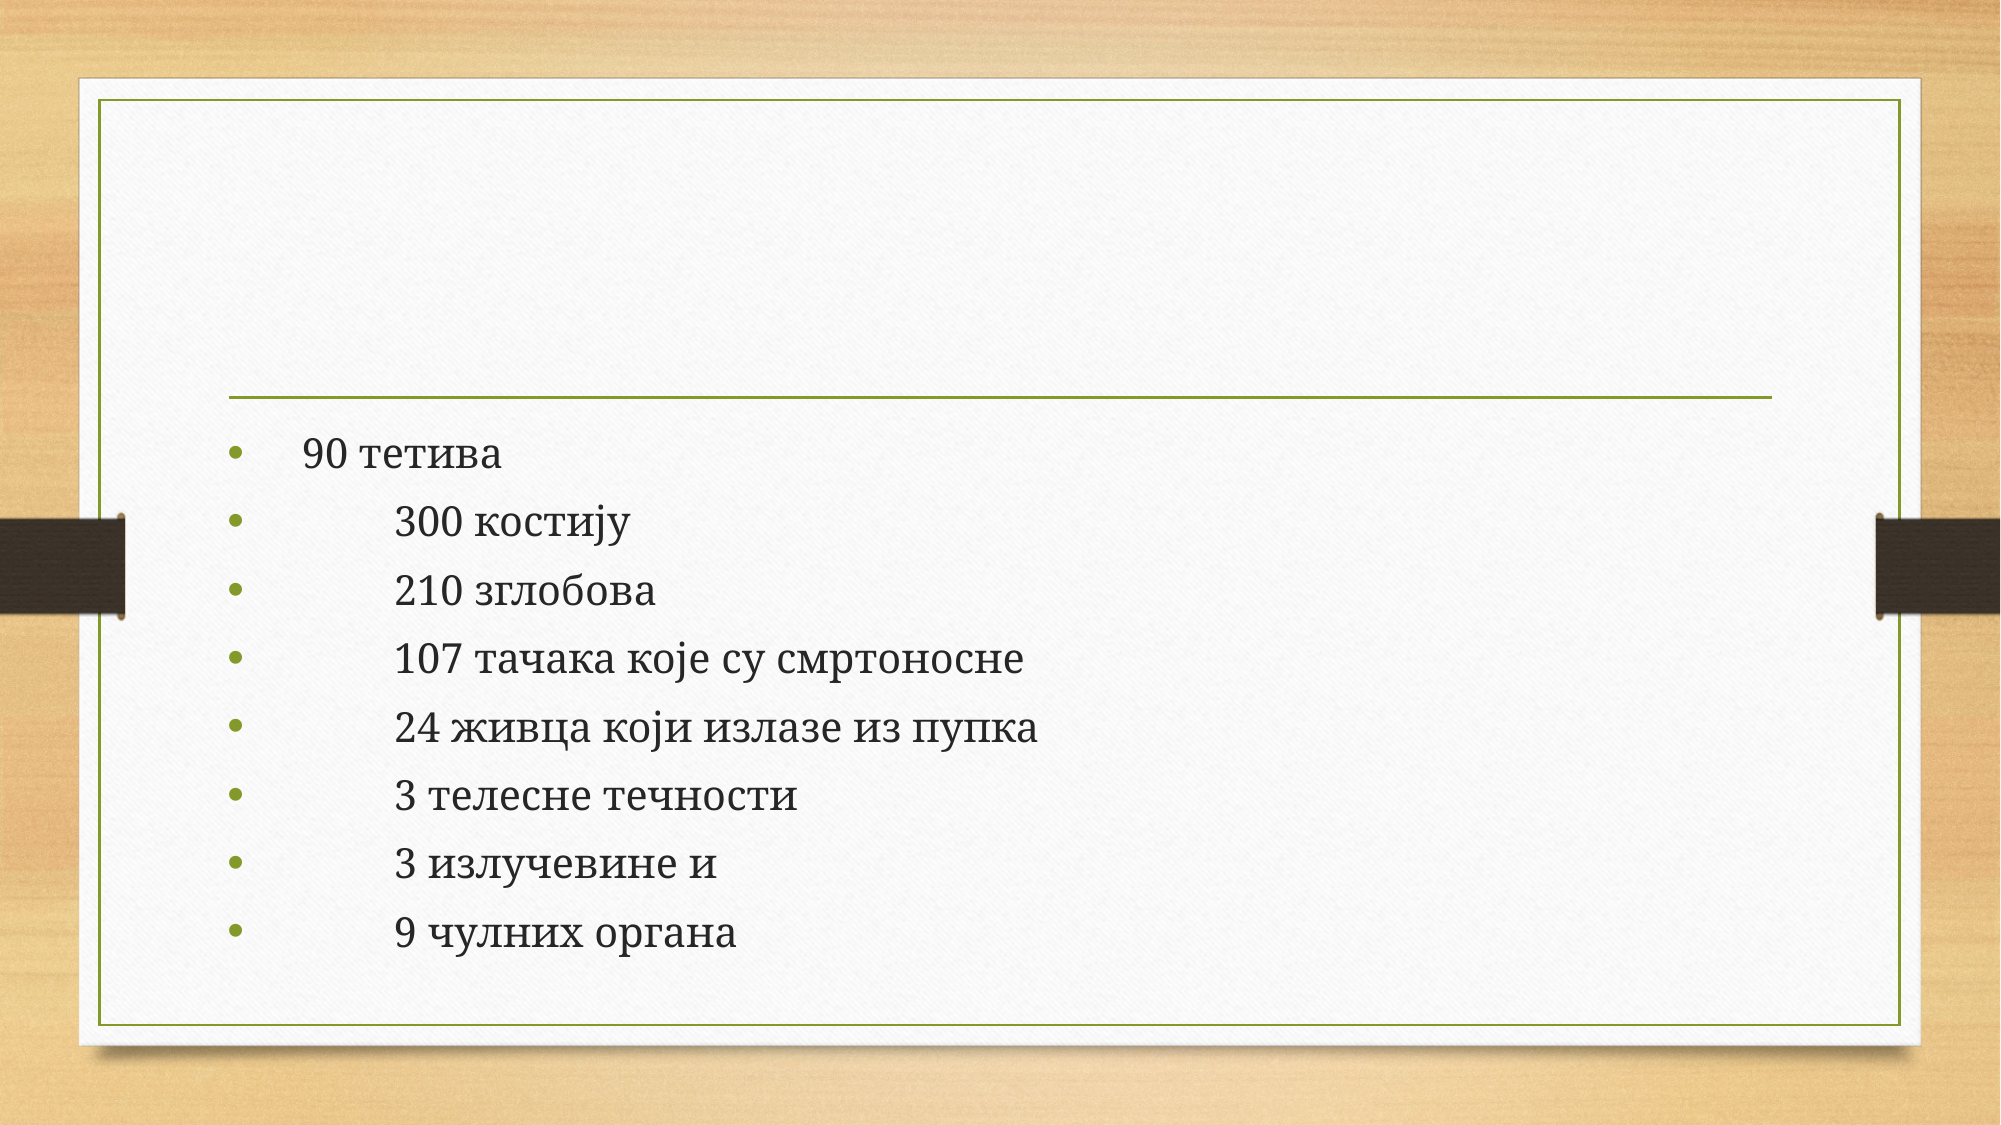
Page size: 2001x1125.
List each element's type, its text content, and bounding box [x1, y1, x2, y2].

picture [0, 0, 2001, 1125]
list 90 тетива 300 костију 210 зглобова 107 тачака које су смртоносне 24 живца који излазе из пупка 3 телесне течности 3 излучевине и 9 чулних органа [212, 419, 1788, 964]
